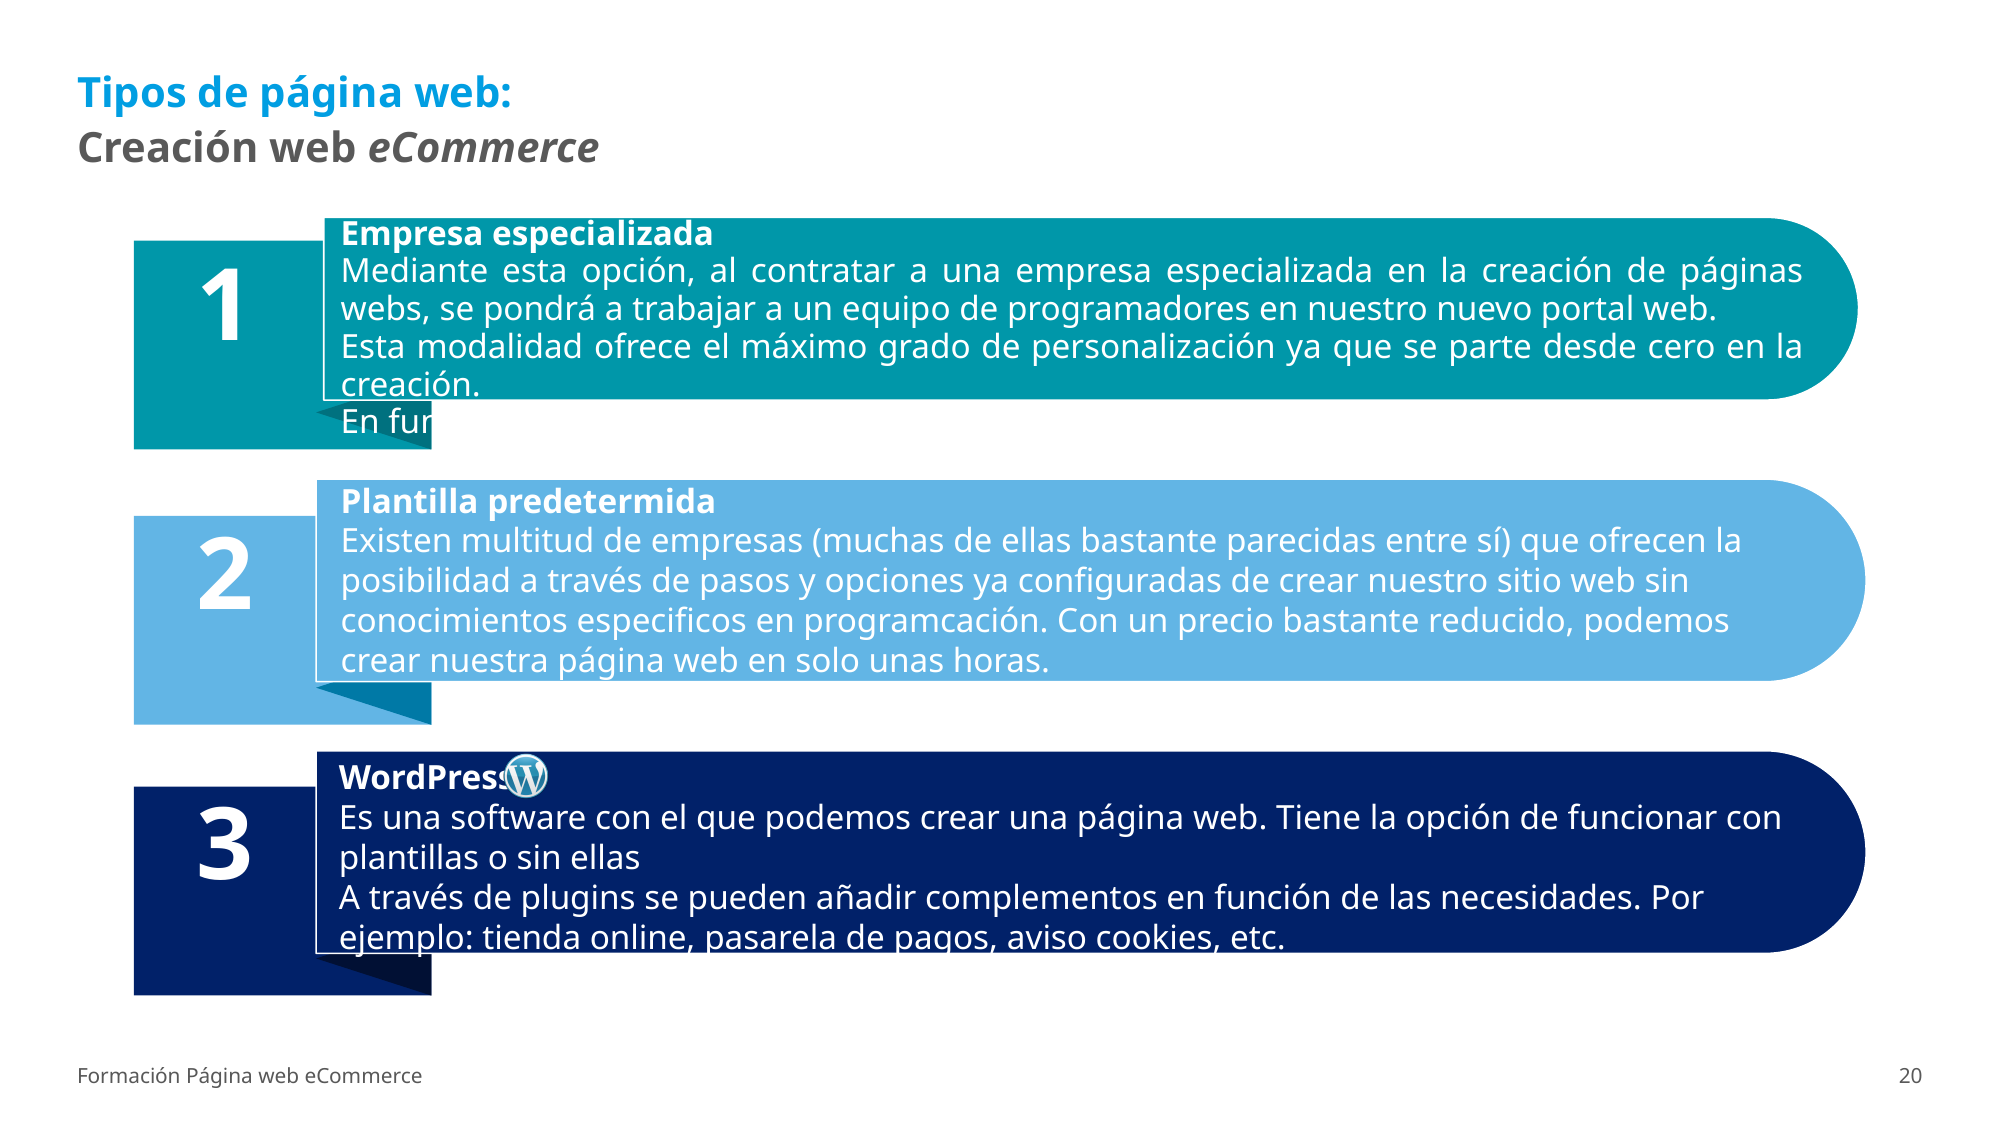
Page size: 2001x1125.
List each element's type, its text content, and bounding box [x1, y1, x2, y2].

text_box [133, 211, 1867, 1003]
title Tipos de página web: [77, 66, 1923, 120]
picture [502, 752, 551, 800]
list Creación web eCommerce [77, 120, 1923, 245]
